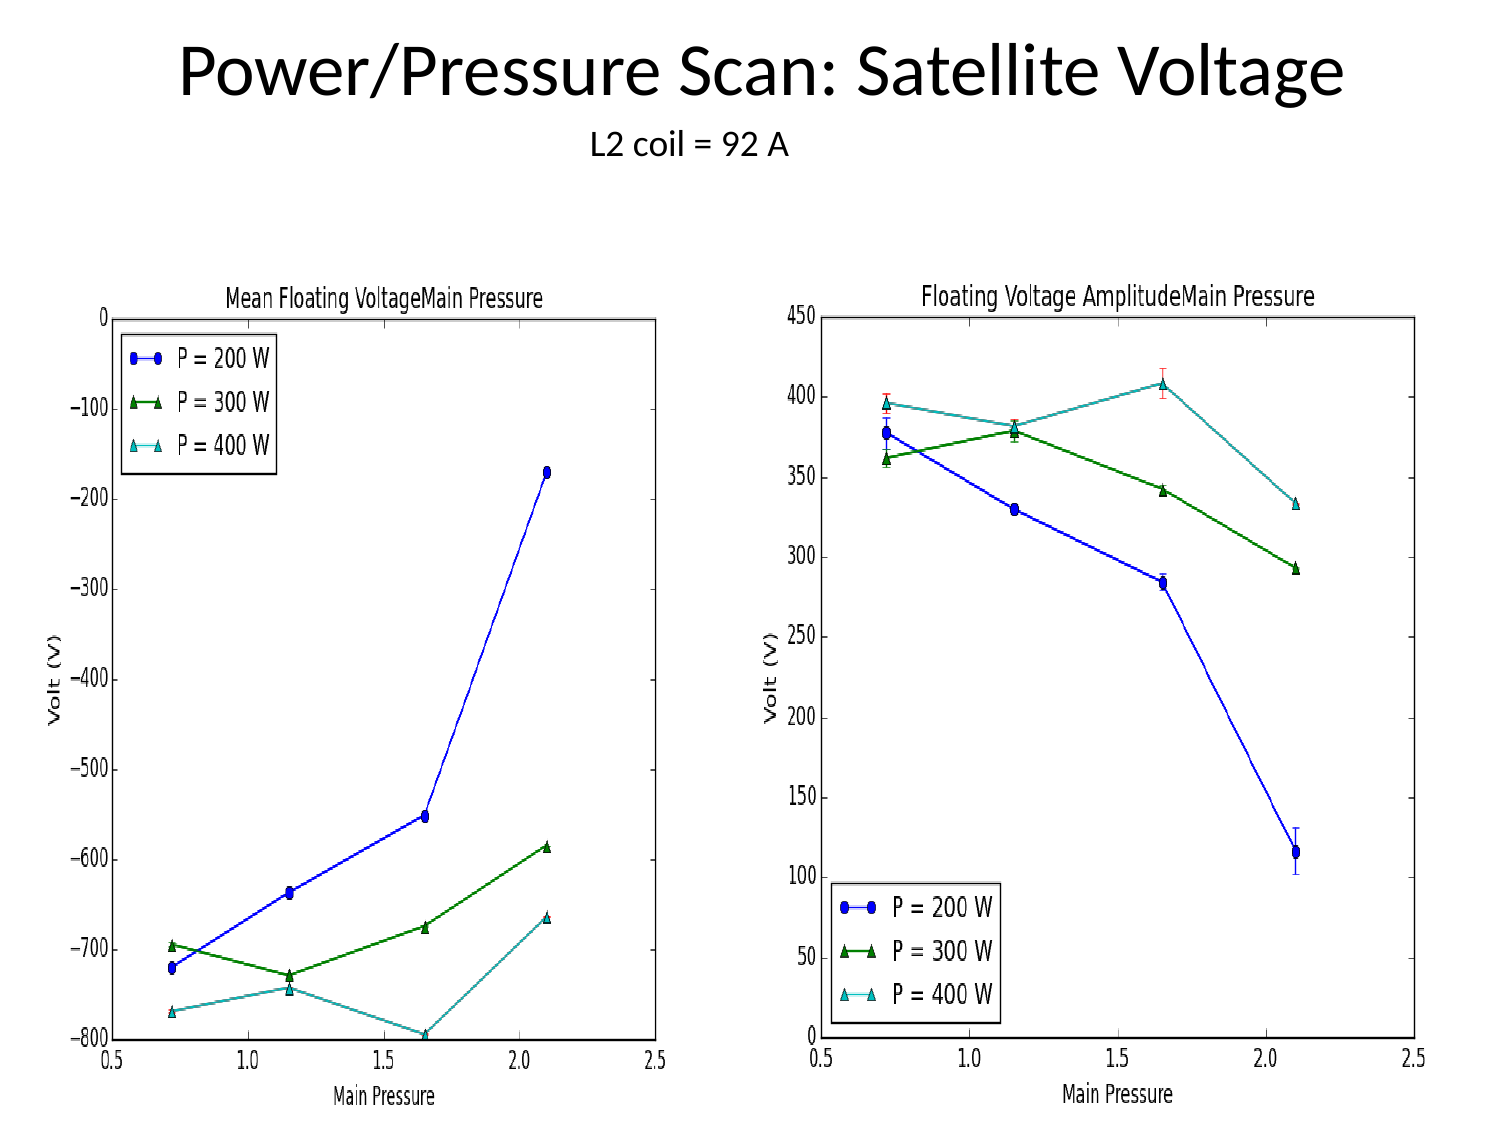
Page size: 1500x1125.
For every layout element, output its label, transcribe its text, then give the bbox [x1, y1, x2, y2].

text_box L2 coil = 92 A [575, 111, 1050, 172]
title Power/Pressure Scan: Satellite Voltage [87, 12, 1438, 118]
picture [24, 226, 1490, 1125]
